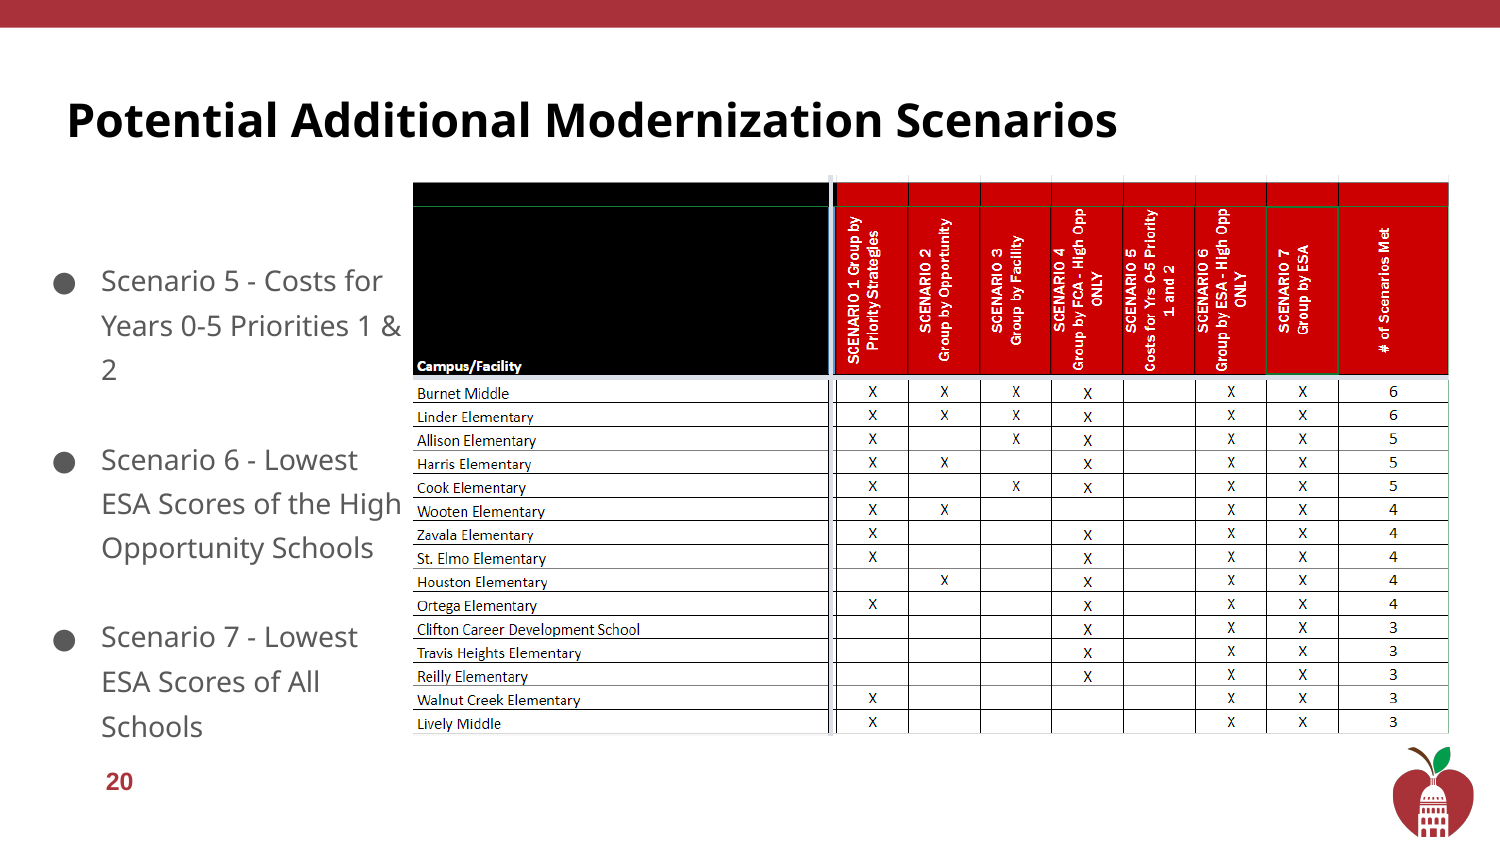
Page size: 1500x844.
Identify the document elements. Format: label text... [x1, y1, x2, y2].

picture [1385, 744, 1481, 839]
title Potential Additional Modernization Scenarios [51, 72, 1449, 167]
text_box [0, 0, 1500, 28]
picture [412, 175, 1450, 737]
slide_number ‹#› [58, 749, 149, 814]
list Scenario 5 - Costs for Years 0-5 Priorities 1 & 2 Scenario 6 - Lowest ESA Scores of the High Opportunity Schools Scenario 7 - Lowest ESA Scores of All Schools [16, 240, 422, 801]
